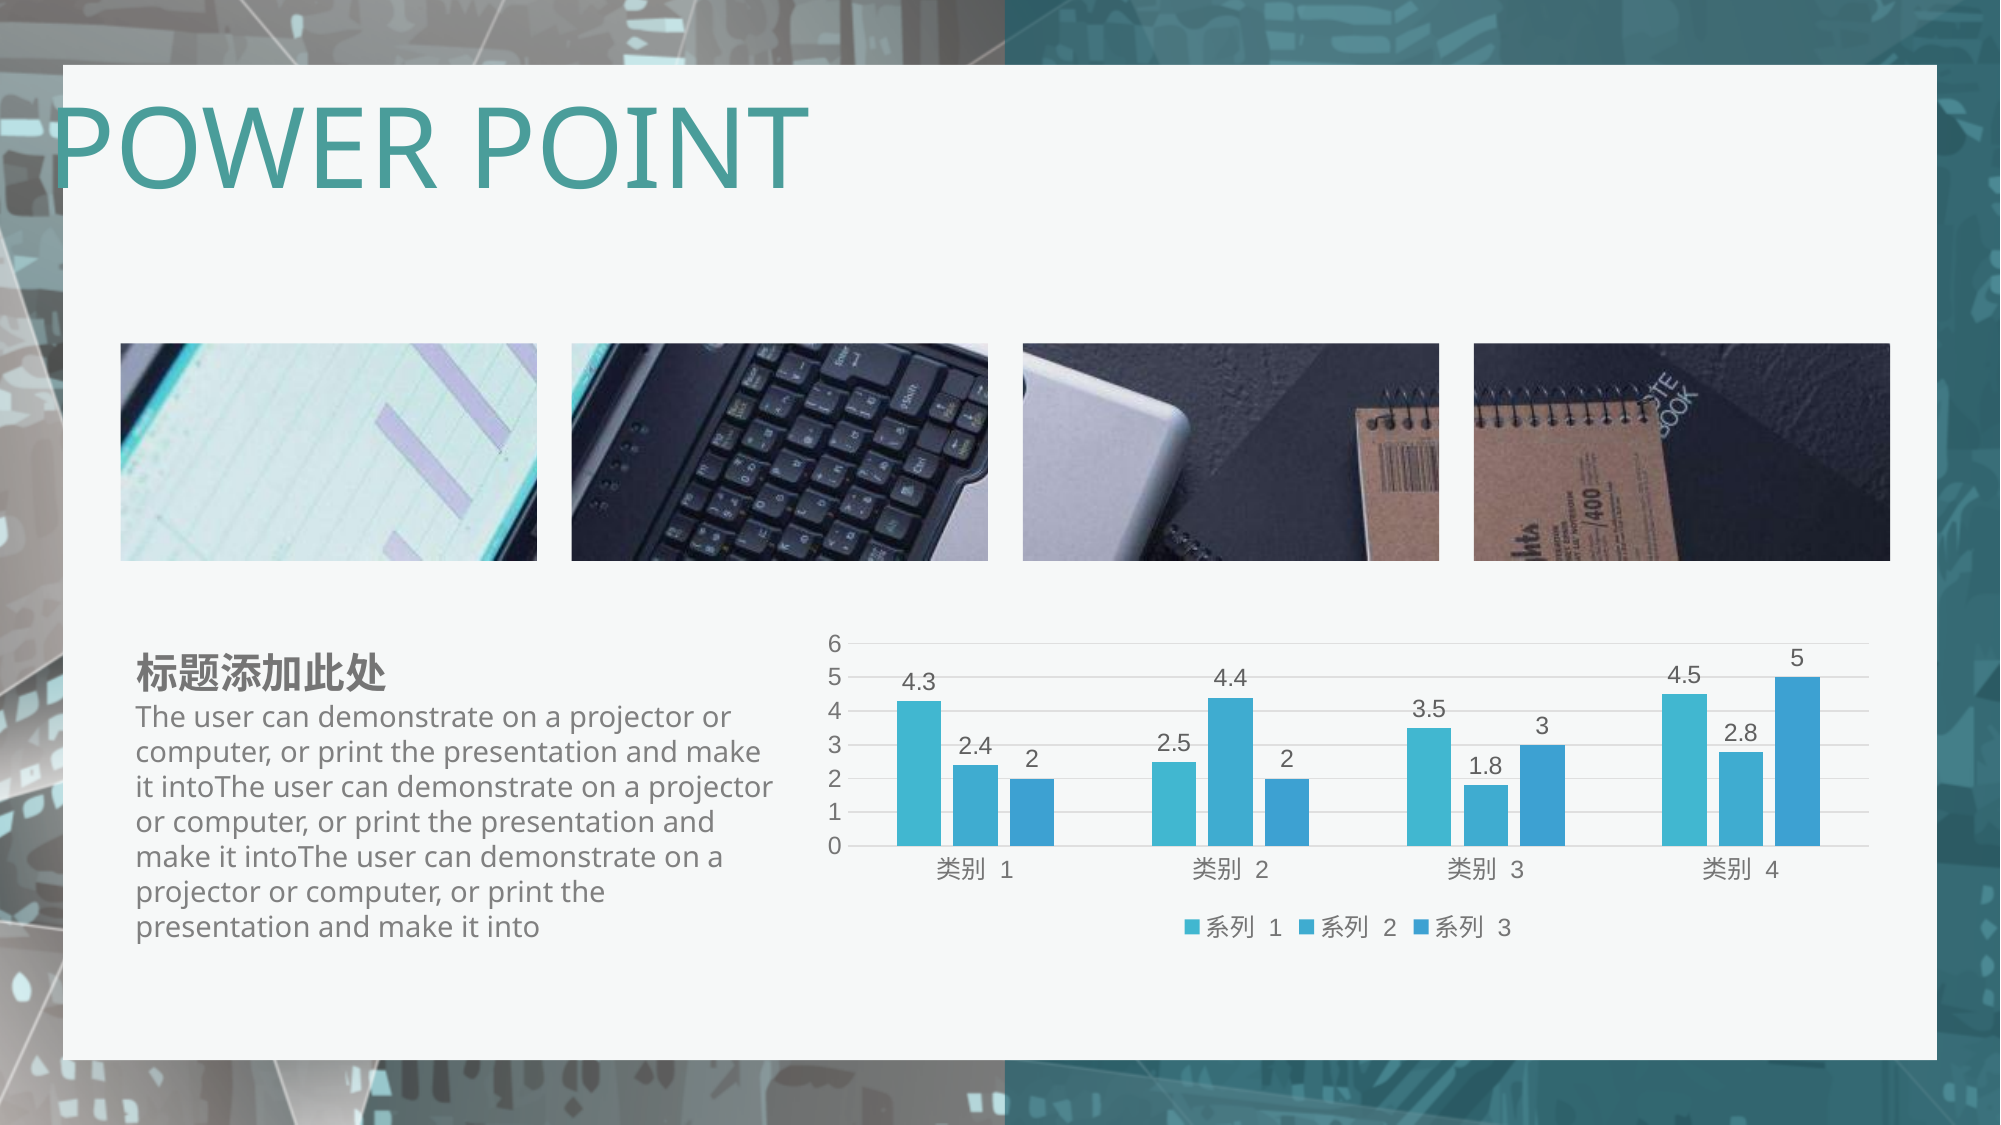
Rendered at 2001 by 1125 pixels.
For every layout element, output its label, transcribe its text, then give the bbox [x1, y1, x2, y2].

text_box POWER POINT [32, 68, 826, 219]
picture [0, 0, 1004, 1125]
chart [806, 623, 1891, 951]
picture [120, 343, 1891, 561]
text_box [120, 639, 793, 883]
